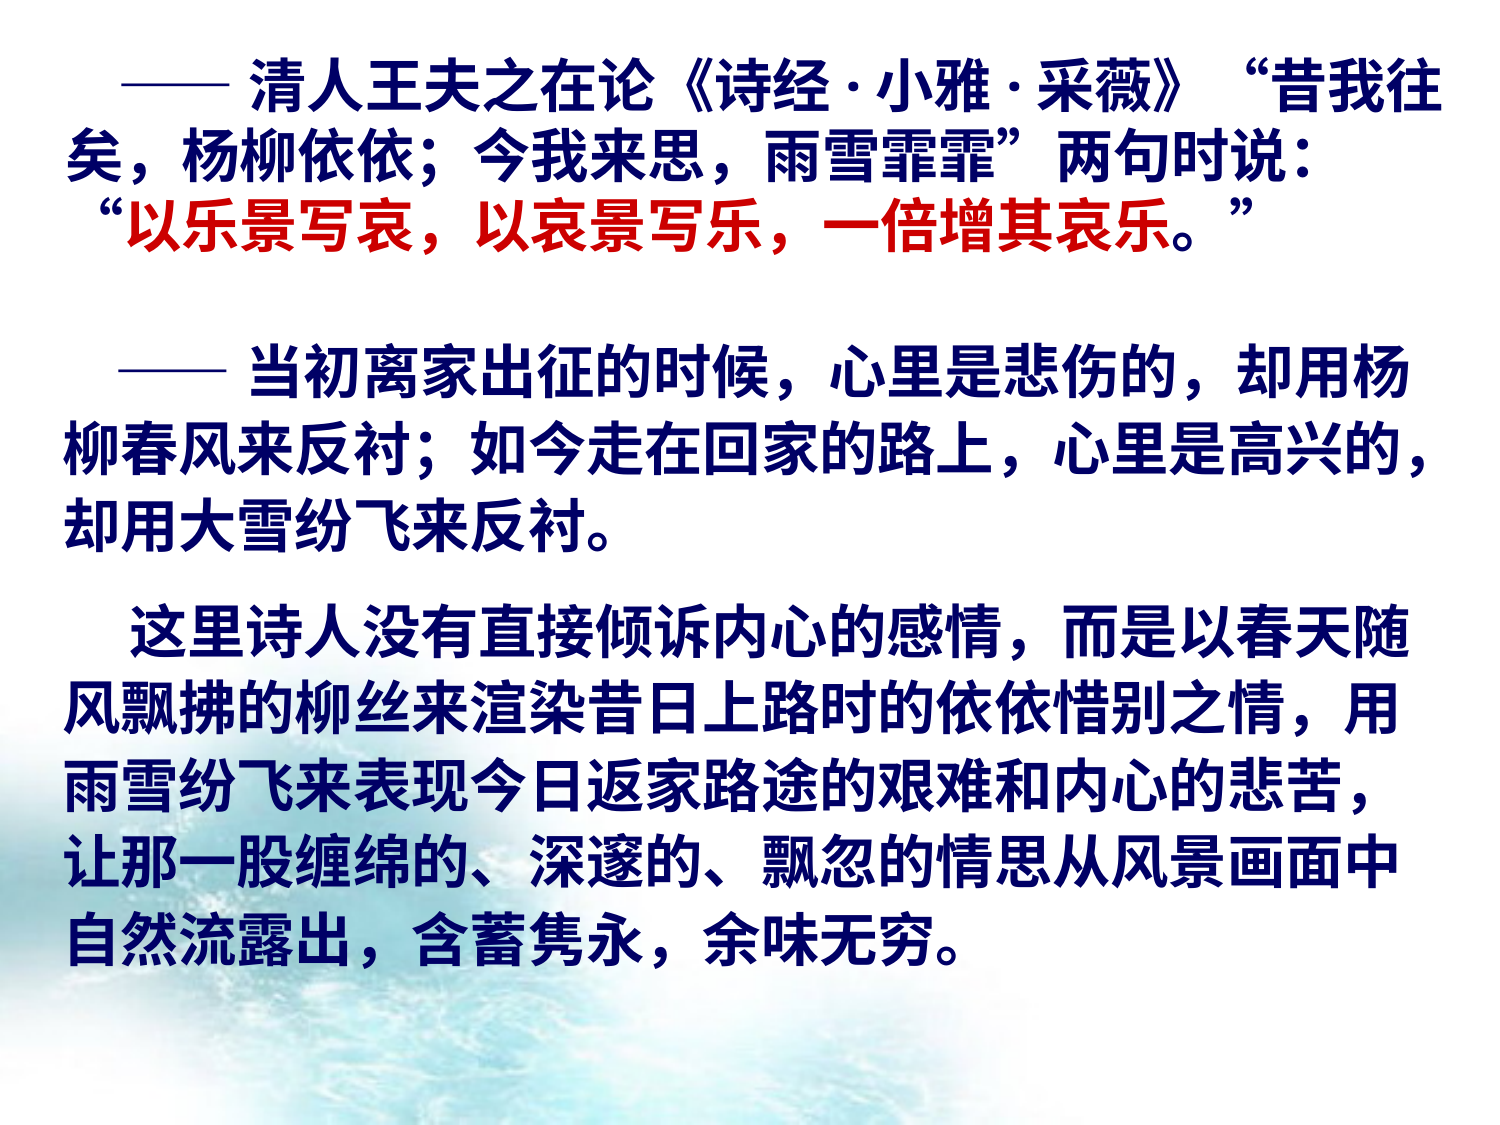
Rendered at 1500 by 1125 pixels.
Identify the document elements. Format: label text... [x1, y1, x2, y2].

text_box ——清人王夫之在论《诗经·小雅·采薇》“昔我往矣，杨柳依依；今我来思，雨雪霏霏”两句时说：“以乐景写哀，以哀景写乐，一倍增其哀乐。” [50, 41, 1468, 267]
picture [0, 0, 1500, 1125]
text_box ——当初离家出征的时候，心里是悲伤的，却用杨柳春风来反衬；如今走在回家的路上，心里是高兴的，却用大雪纷飞来反衬。 这里诗人没有直接倾诉内心的感情，而是以春天随风飘拂的柳丝来渲染昔日上路时的依依惜别之情，用雨雪纷飞来表现今日返家路途的艰难和内心的悲苦，让那一股缠绵的、深邃的、飘忽的情思从风景画面中自然流露出，含蓄隽永，余味无穷。 [47, 320, 1471, 980]
